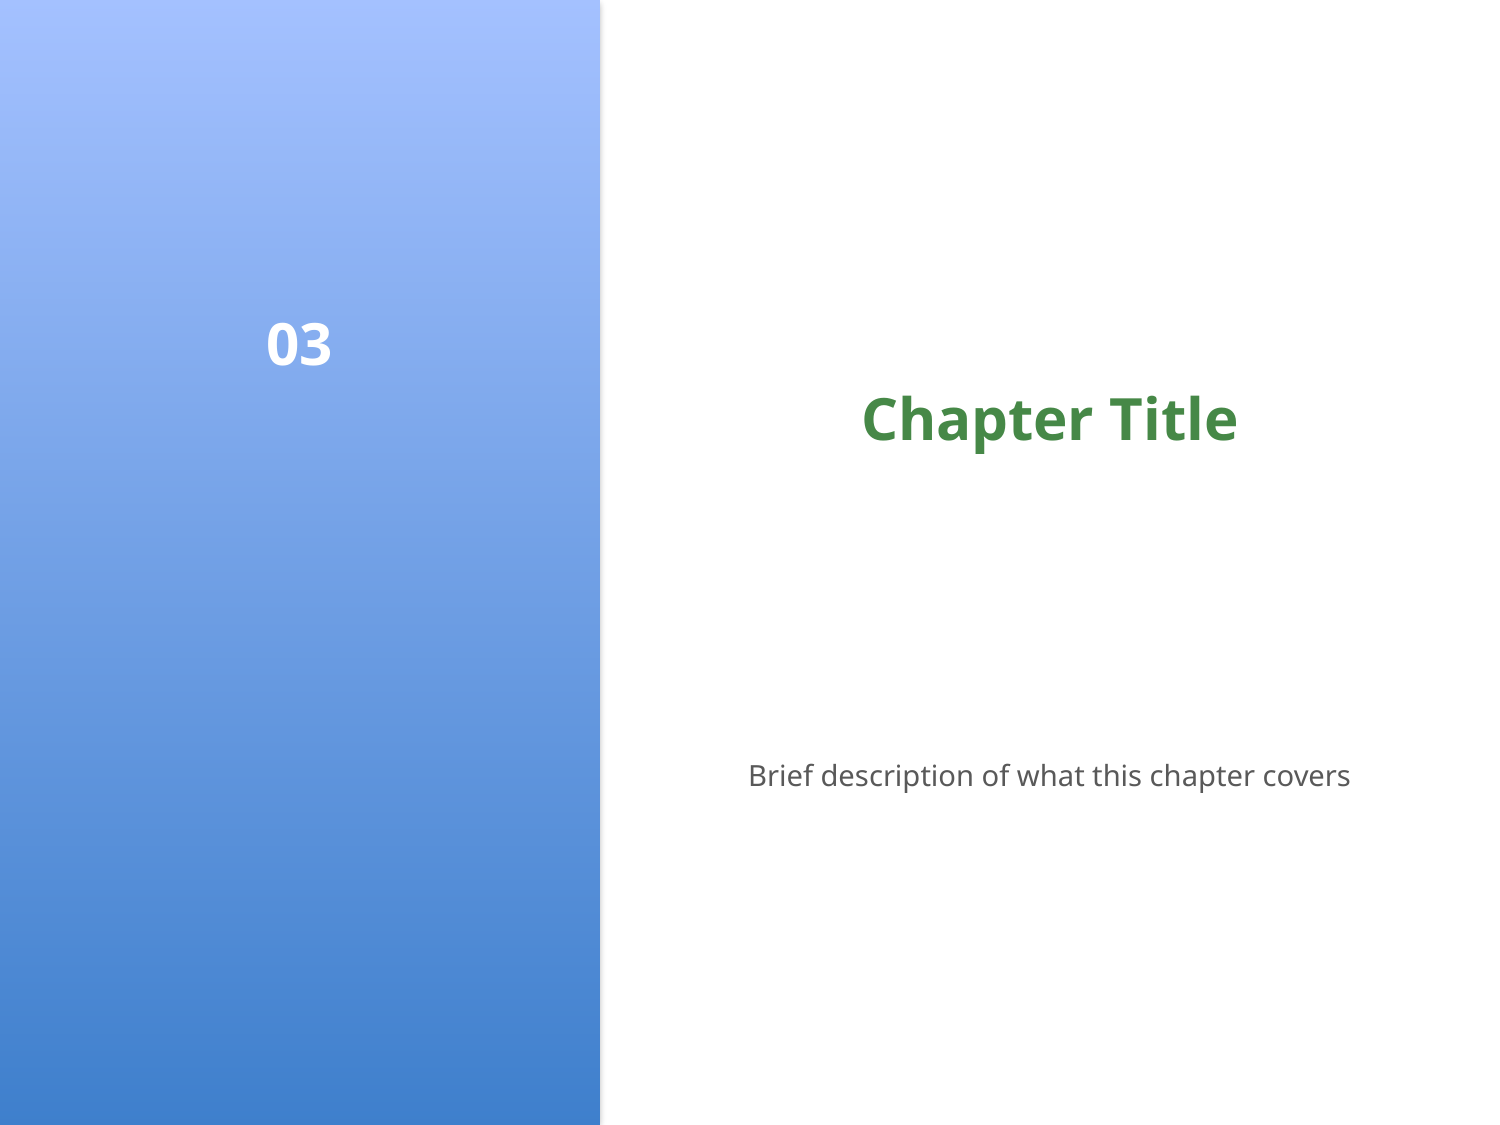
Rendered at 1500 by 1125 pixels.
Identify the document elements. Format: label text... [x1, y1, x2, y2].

text_box 03 [251, 299, 349, 385]
text_box Chapter Title [846, 375, 1254, 460]
text_box [0, 0, 601, 1125]
text_box Brief description of what this chapter covers [733, 749, 1367, 800]
